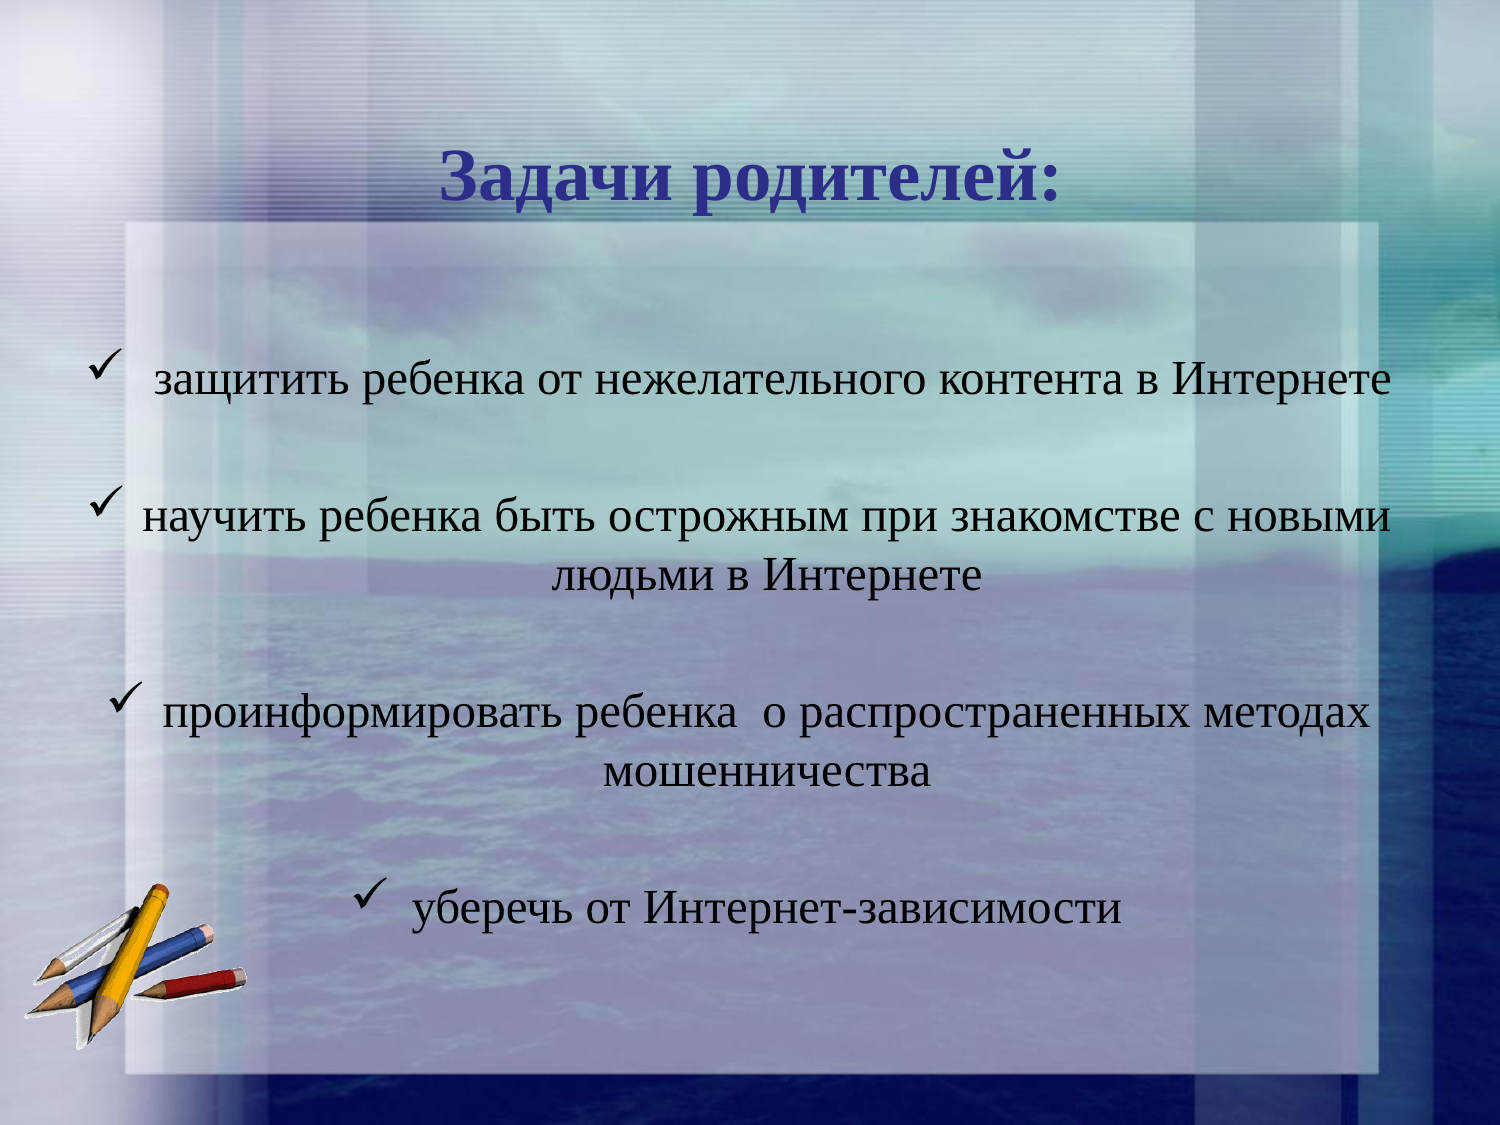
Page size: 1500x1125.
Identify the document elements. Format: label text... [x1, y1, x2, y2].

title Задачи родителей: [76, 70, 1427, 270]
picture [0, 0, 1500, 1125]
list защитить ребенка от нежелательного контента в Интернете научить ребенка быть острожным при знакомстве с новыми людьми в Интернете проинформировать ребенка о распространенных методах мошенничества уберечь от Интернет-зависимости [64, 337, 1416, 988]
